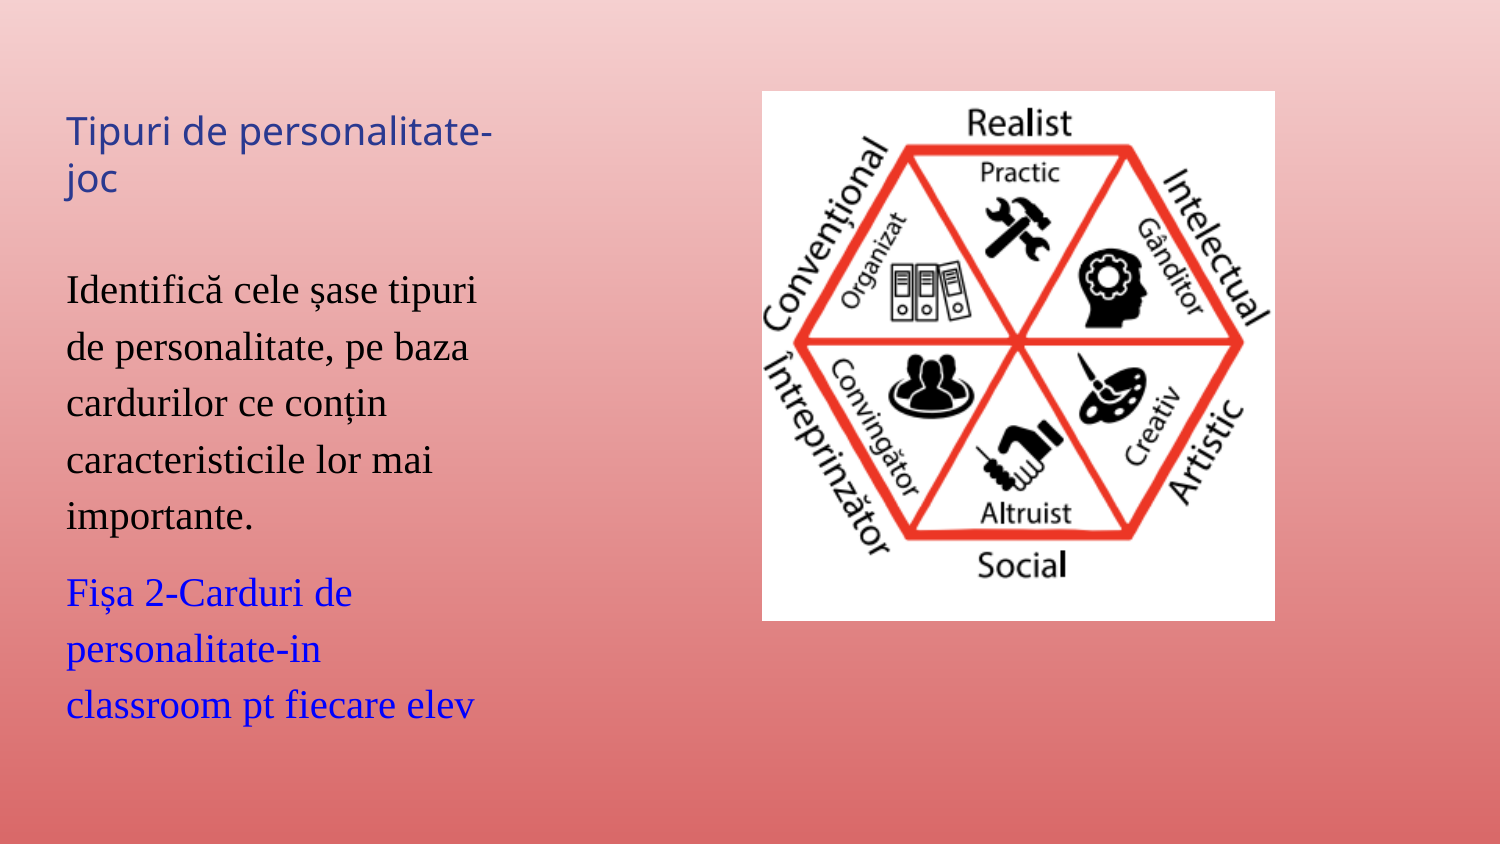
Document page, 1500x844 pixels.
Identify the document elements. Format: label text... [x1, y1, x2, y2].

picture [762, 90, 1276, 621]
title Tipuri de personalitate-joc [51, 91, 512, 216]
list Identifică cele șase tipuri de personalitate, pe baza cardurilor ce conțin caracteristicile lor mai importante. Fișa 2-Carduri de personalitate-in classroom pt fiecare elev [51, 240, 512, 750]
